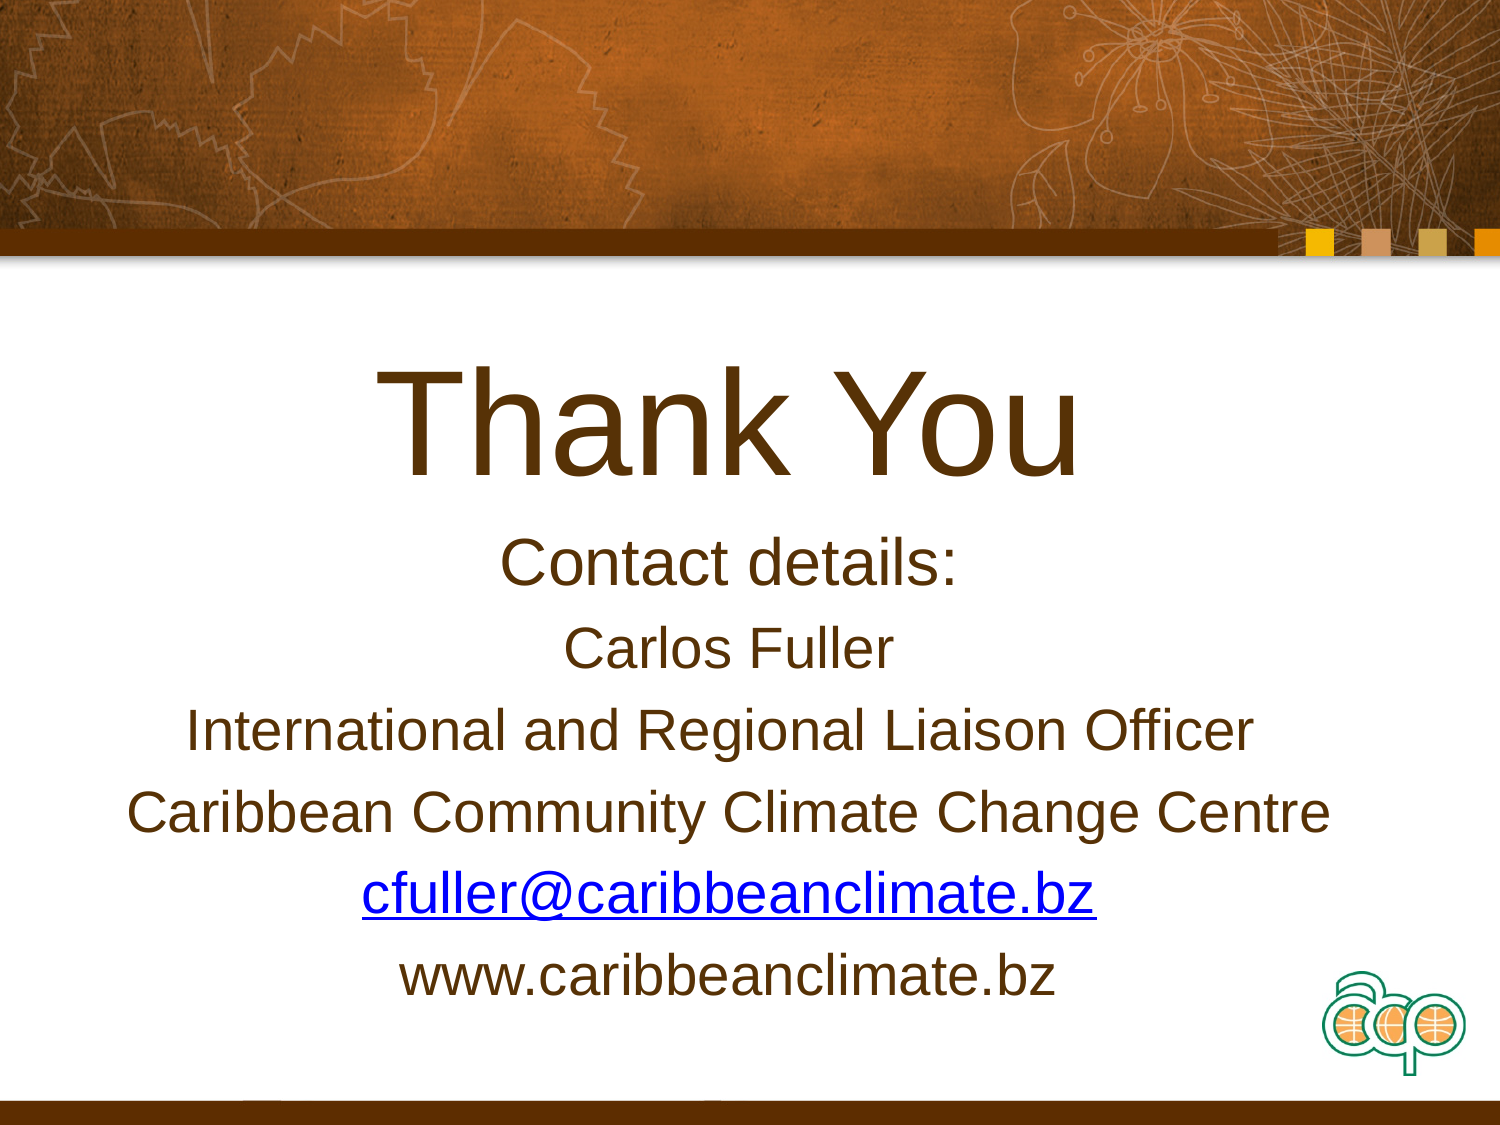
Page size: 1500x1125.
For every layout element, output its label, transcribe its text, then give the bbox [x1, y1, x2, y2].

list Thank You Contact details: Carlos Fuller International and Regional Liaison Officer Caribbean Community Climate Change Centre cfuller@caribbeanclimate.bz www.caribbeanclimate.bz [29, 207, 1430, 1036]
picture [0, 0, 1500, 1125]
